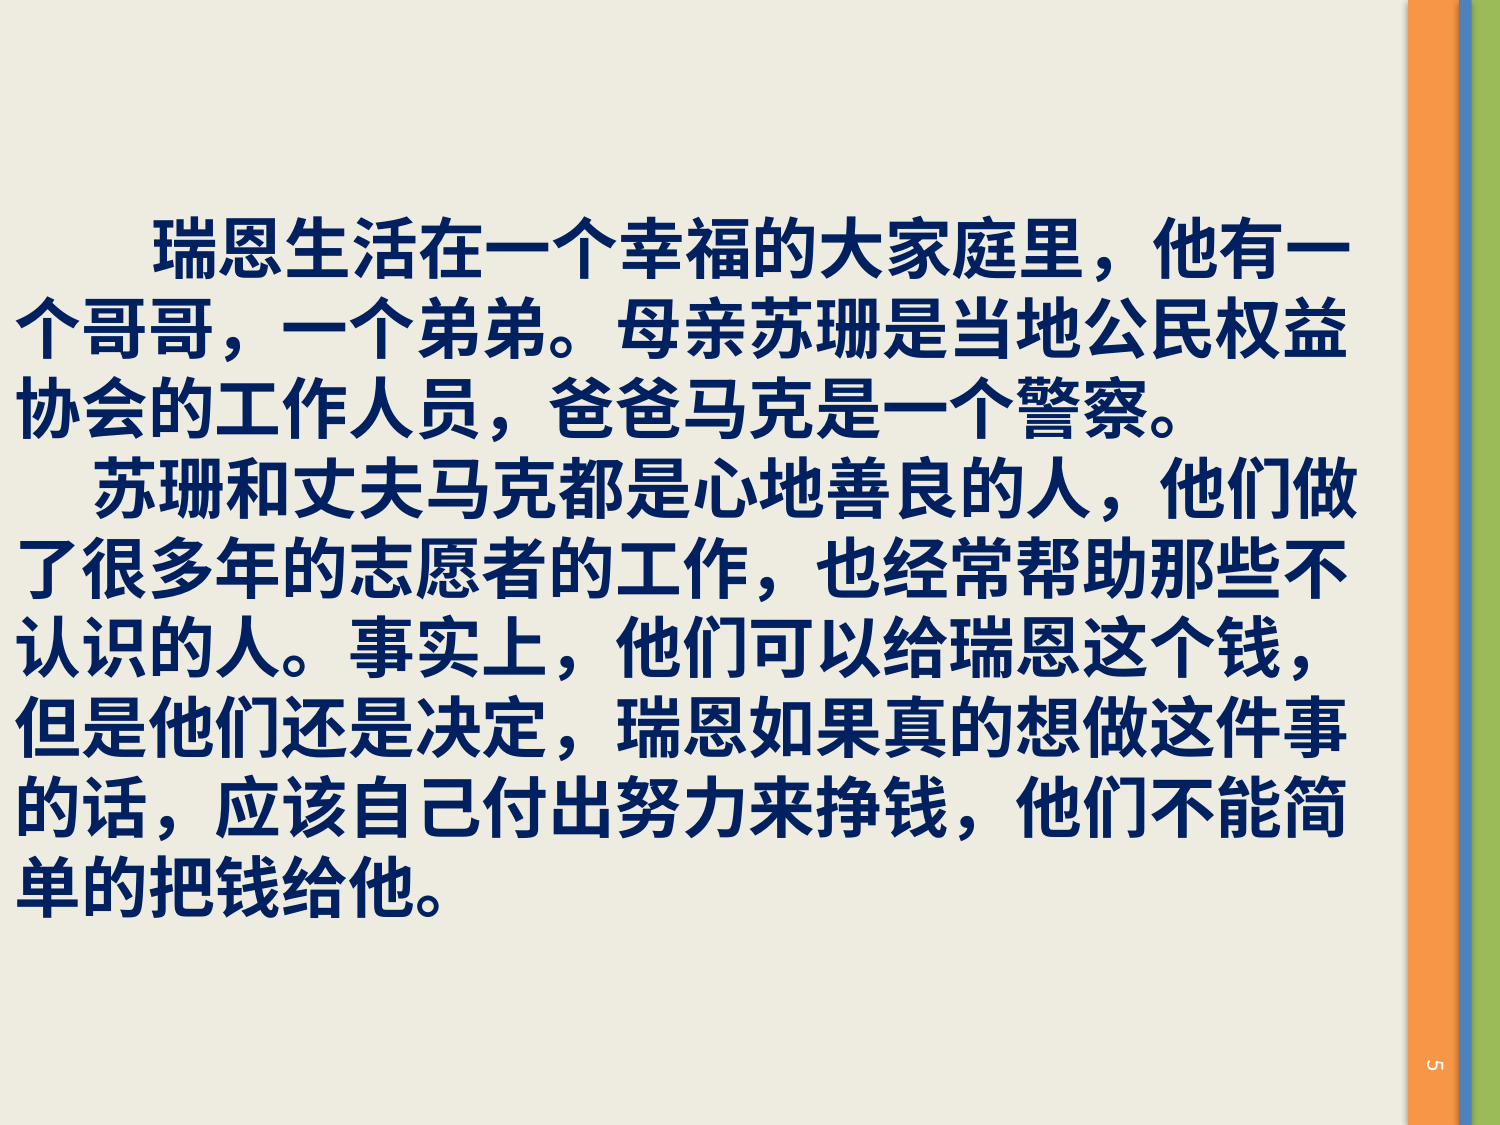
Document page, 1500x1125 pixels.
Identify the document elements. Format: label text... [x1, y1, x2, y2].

text_box 瑞恩生活在一个幸福的大家庭里，他有一个哥哥，一个弟弟。母亲苏珊是当地公民权益协会的工作人员，爸爸马克是一个警察。 苏珊和丈夫马克都是心地善良的人，他们做了很多年的志愿者的工作，也经常帮助那些不认识的人。事实上，他们可以给瑞恩这个钱，但是他们还是决定，瑞恩如果真的想做这件事的话，应该自己付出努力来挣钱，他们不能简单的把钱给他。 [0, 199, 1407, 1024]
slide_number 5 [1407, 928, 1468, 1088]
